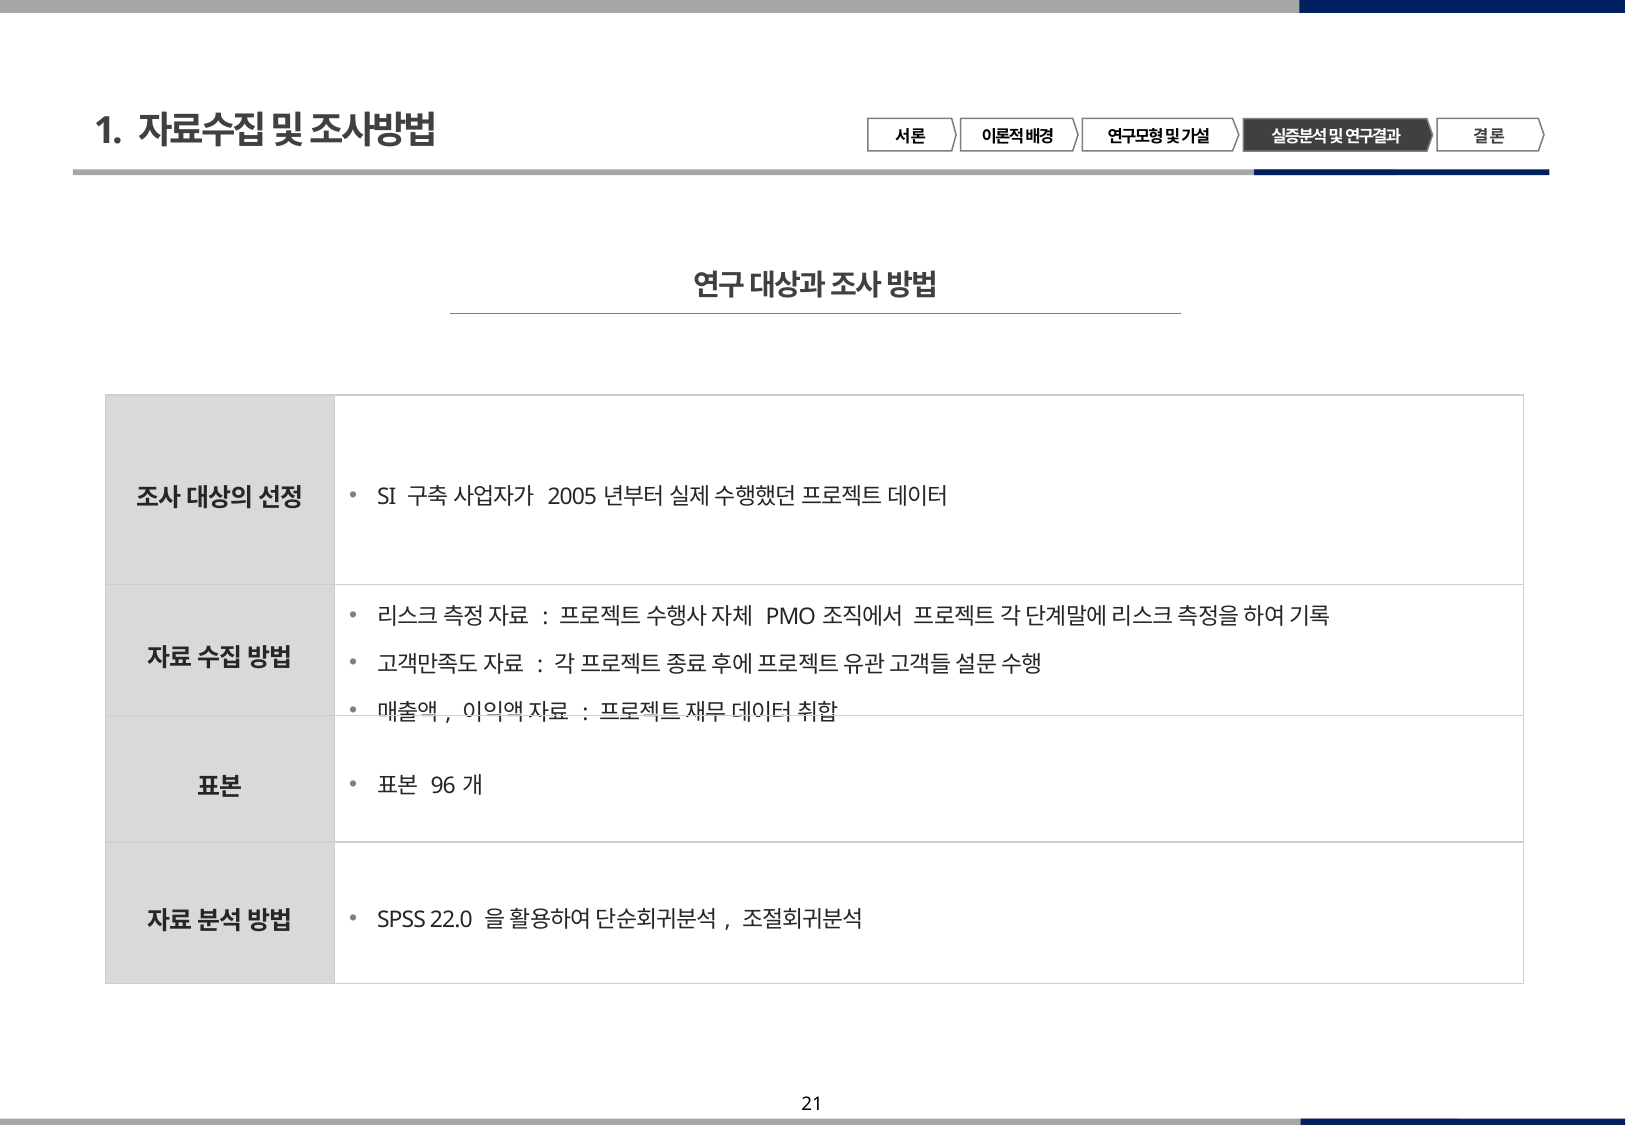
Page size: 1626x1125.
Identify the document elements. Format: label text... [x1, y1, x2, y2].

table_cell 표본 96개 [335, 716, 1523, 841]
table_header SI 구축 사업자가 2005년부터 실제 수행했던 프로젝트 데이터 [335, 396, 1523, 584]
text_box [449, 254, 1182, 314]
table_cell 표본 [106, 716, 334, 841]
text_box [867, 118, 1544, 152]
table_cell SPSS 22.0 을 활용하여 단순회귀분석, 조절회귀분석 [335, 843, 1523, 983]
table_header 조사 대상의 선정 [106, 396, 334, 584]
table_cell 자료 수집 방법 [106, 585, 334, 715]
table_cell 자료 분석 방법 [106, 843, 334, 983]
text_box 1. 자료수집 및 조사방법 [78, 98, 1544, 159]
table_cell 리스크 측정 자료 : 프로젝트 수행사 자체 PMO조직에서 프로젝트 각 단계말에 리스크 측정을 하여 기록 고객만족도 자료 : 각 프로젝트 종료 후에 프로젝트 유관 고객들 설문 수행 매출액, 이익액 자료 : 프로젝트 재무 데이터 취합 [335, 585, 1523, 715]
